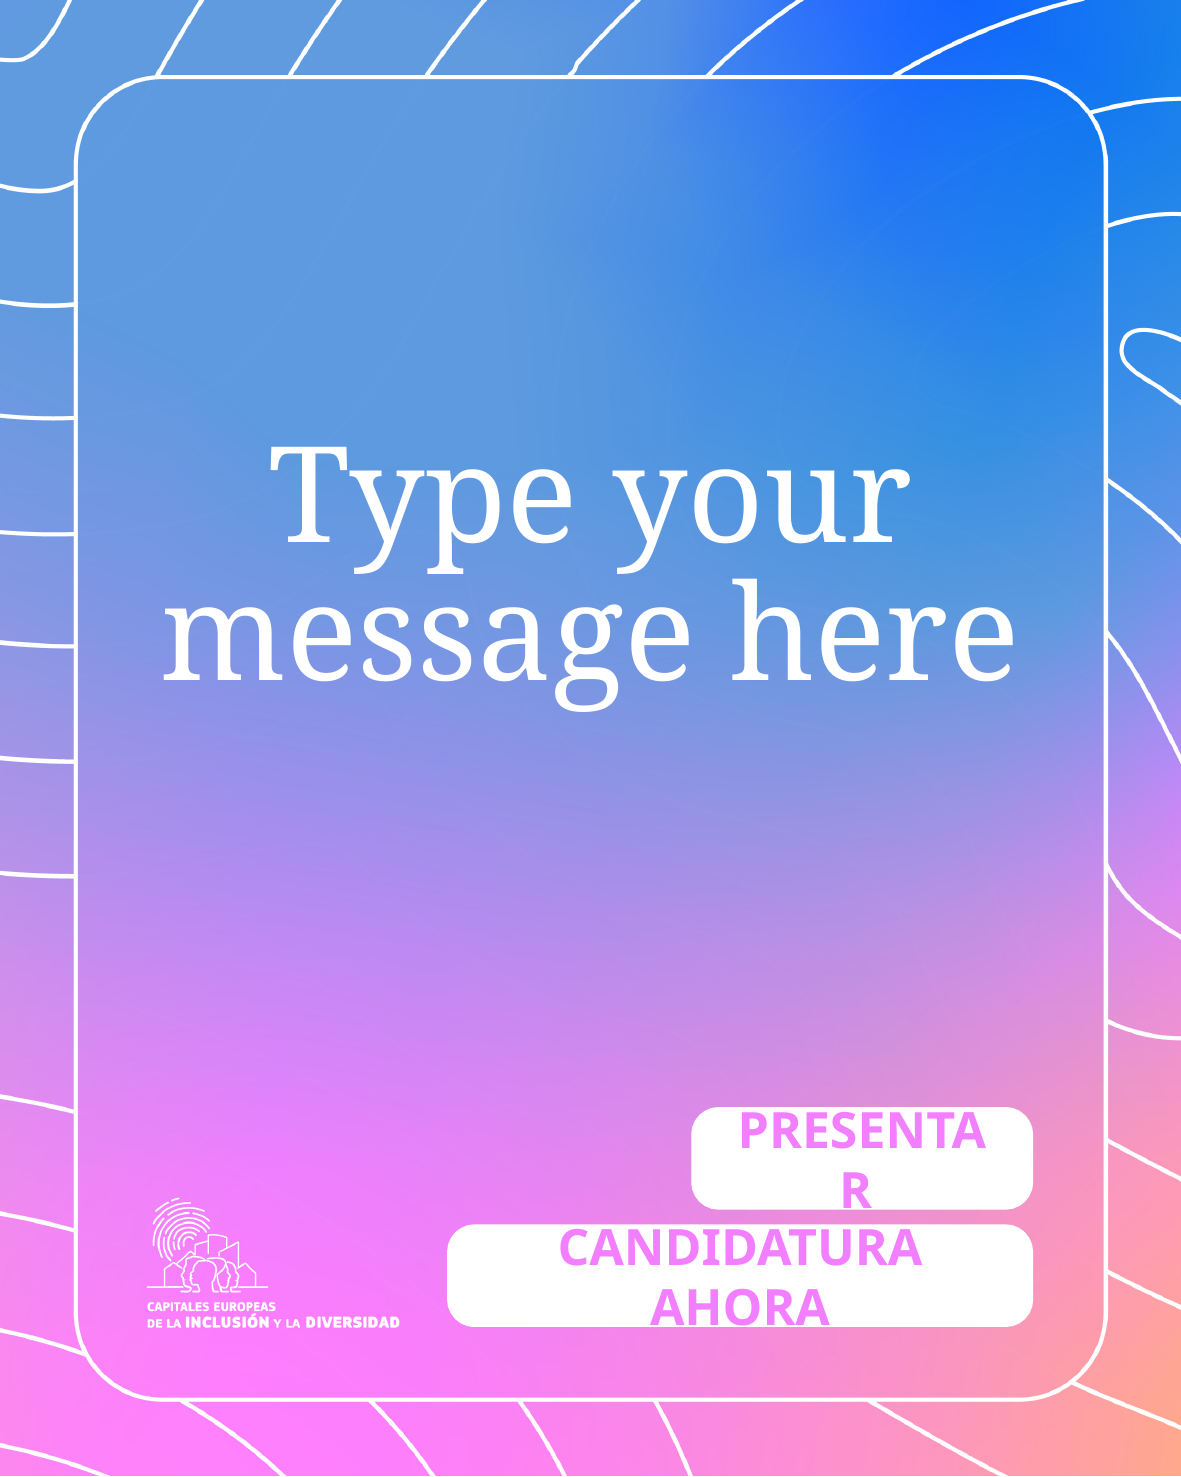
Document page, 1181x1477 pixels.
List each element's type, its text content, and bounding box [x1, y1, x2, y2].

text_box CANDIDATURA AHORA [461, 1238, 1020, 1313]
title Type your message here [88, 161, 1093, 977]
text_box PRESENTAR [705, 1121, 1020, 1196]
picture [0, 0, 1181, 1476]
